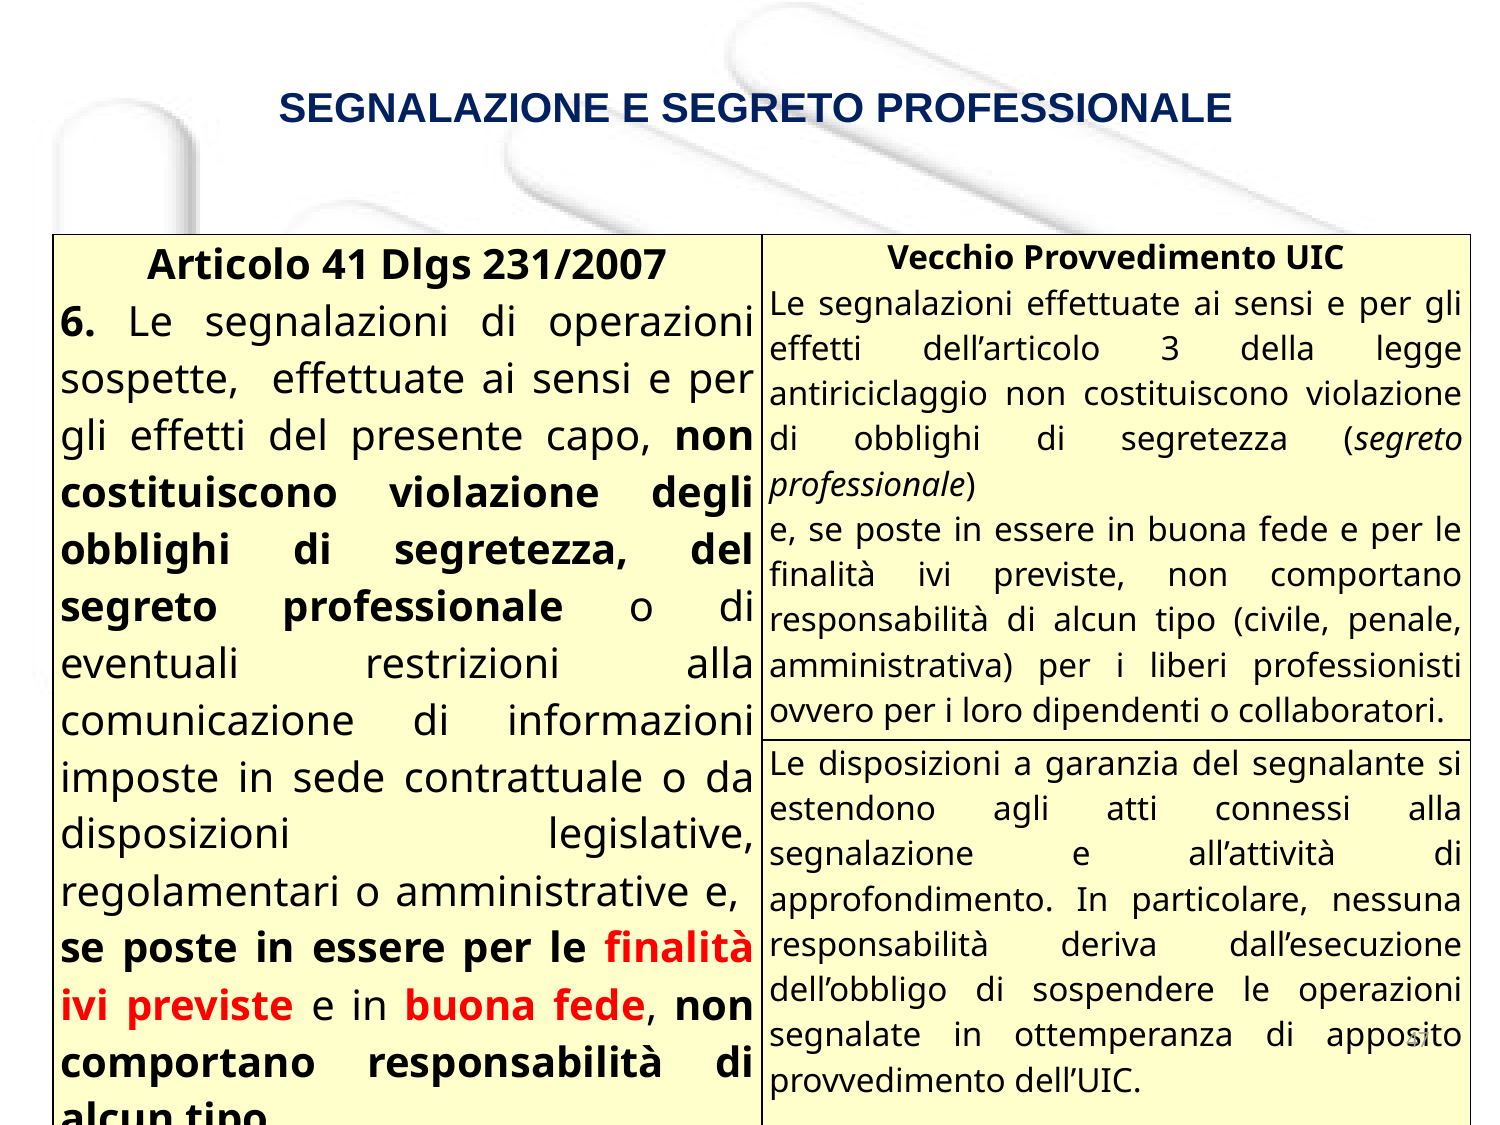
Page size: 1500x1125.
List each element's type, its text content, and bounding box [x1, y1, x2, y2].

text_box SEGNALAZIONE E SEGRETO PROFESSIONALE [81, 70, 1430, 141]
table_cell Le disposizioni a garanzia del segnalante si estendono agli atti connessi alla segnalazione e all’attività di approfondimento. In particolare, nessuna responsabilità deriva dall’esecuzione dell’obbligo di sospendere le operazioni segnalate in ottemperanza di apposito provvedimento dell’UIC. [763, 741, 1470, 1125]
table_header Vecchio Provvedimento UIC Le segnalazioni effettuate ai sensi e per gli effetti dell’articolo 3 della legge antiriciclaggio non costituiscono violazione di obblighi di segretezza (segreto professionale) e, se poste in essere in buona fede e per le finalità ivi previste, non comportano responsabilità di alcun tipo (civile, penale, amministrativa) per i liberi professionisti ovvero per i loro dipendenti o collaboratori. [763, 235, 1470, 739]
table_header Articolo 41 Dlgs 231/2007 6. Le segnalazioni di operazioni sospette, effettuate ai sensi e per gli effetti del presente capo, non costituiscono violazione degli obblighi di segretezza, del segreto professionale o di eventuali restrizioni alla comunicazione di informazioni imposte in sede contrattuale o da disposizioni legislative, regolamentari o amministrative e, se poste in essere per le finalità ivi previste e in buona fede, non comportano responsabilità di alcun tipo. [54, 235, 761, 1125]
slide_number 47 [1369, 1002, 1445, 1063]
picture [0, 0, 1500, 1125]
